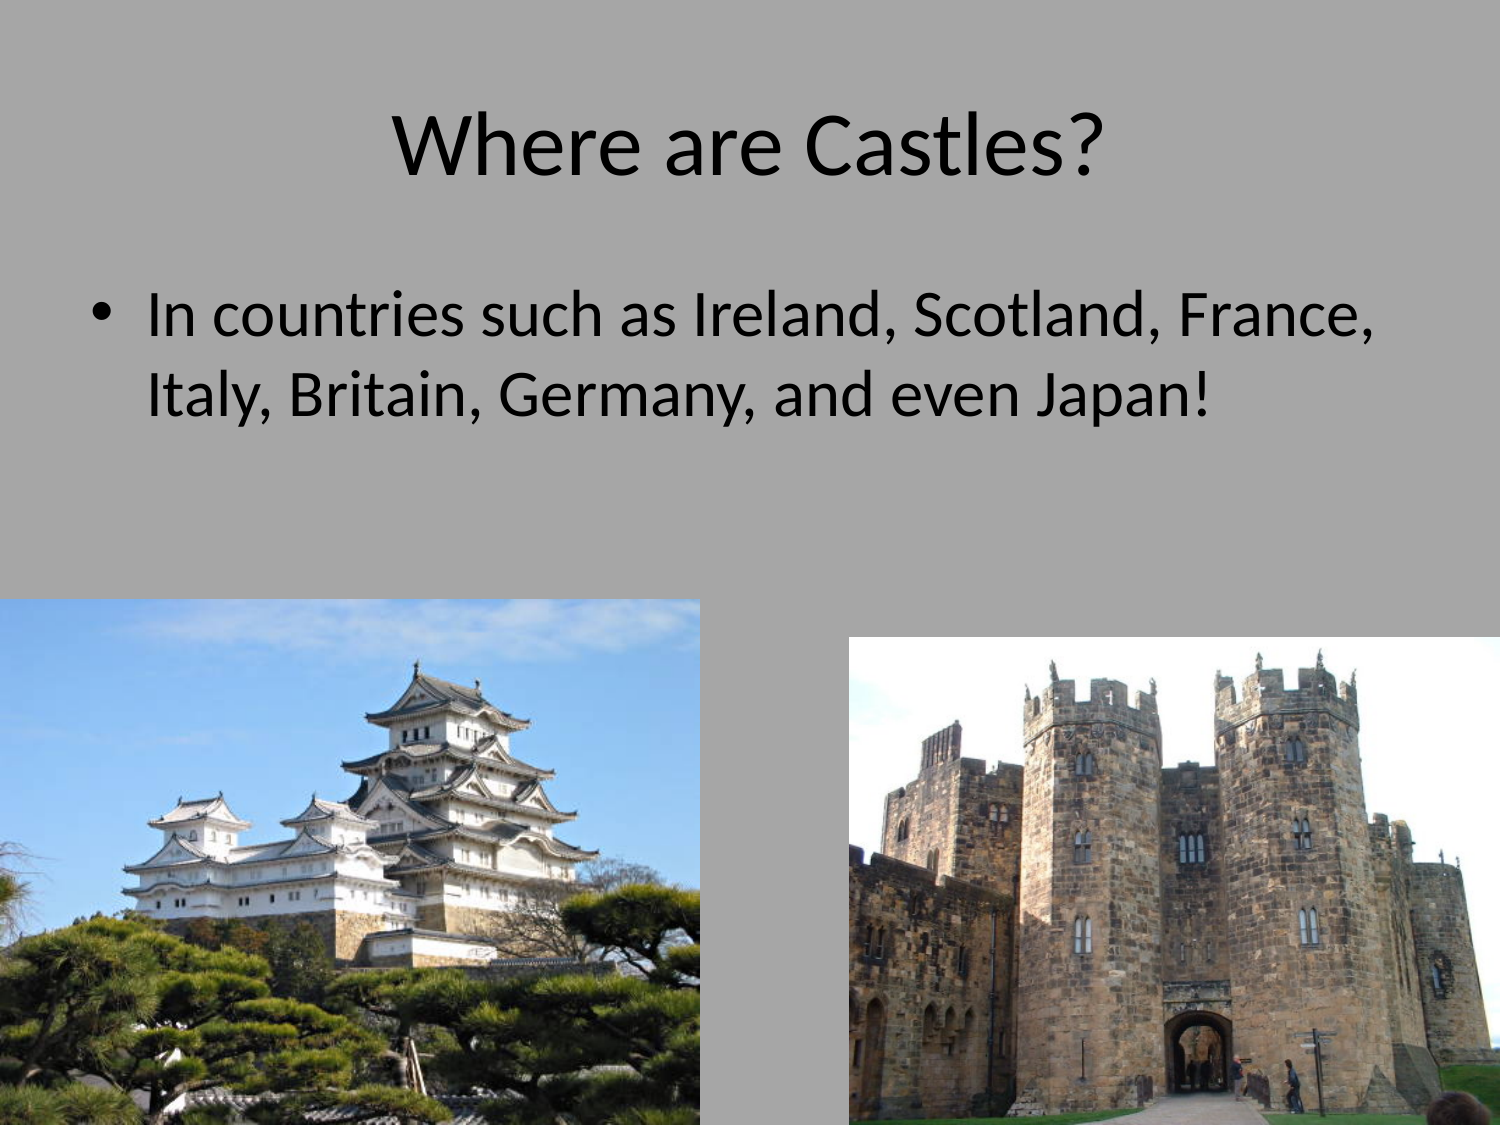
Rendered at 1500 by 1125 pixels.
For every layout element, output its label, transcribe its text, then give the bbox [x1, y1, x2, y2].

picture [0, 599, 701, 1125]
list In countries such as Ireland, Scotland, France, Italy, Britain, Germany, and even Japan! [75, 262, 1425, 1005]
title Where are Castles? [75, 45, 1425, 233]
picture [849, 636, 1500, 1125]
